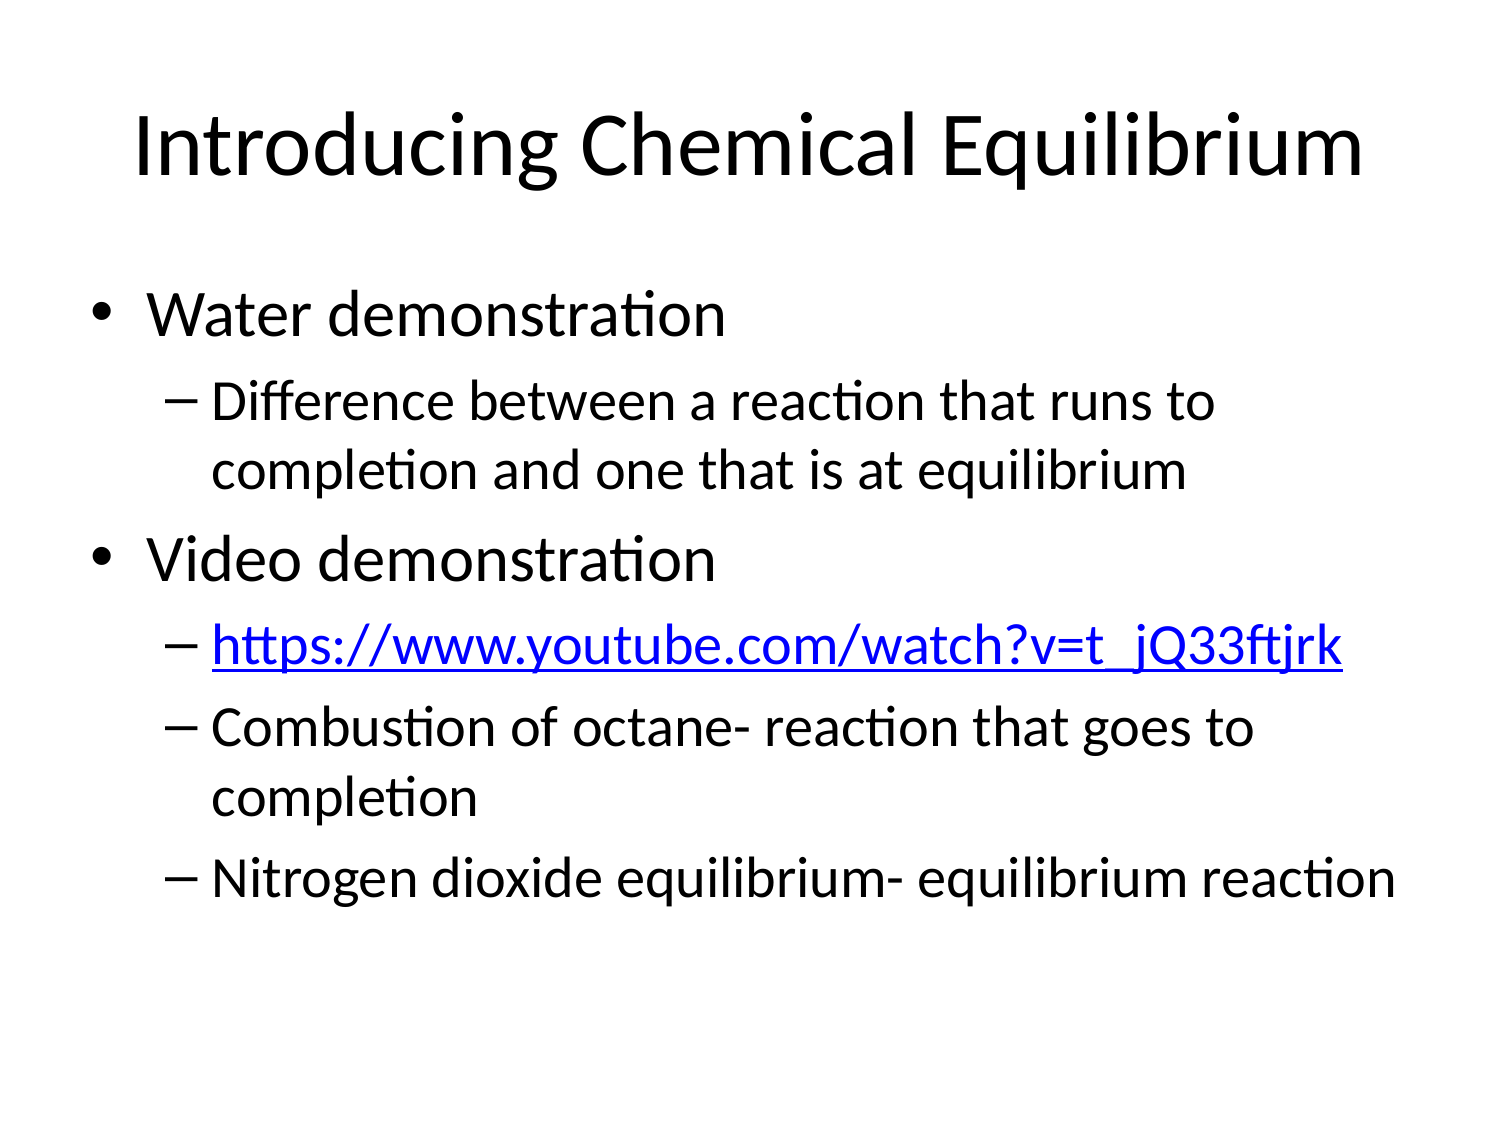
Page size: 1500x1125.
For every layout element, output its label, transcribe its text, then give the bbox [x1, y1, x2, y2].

list Water demonstration Difference between a reaction that runs to completion and one that is at equilibrium Video demonstration https://www.youtube.com/watch?v=t_jQ33ftjrk Combustion of octane- reaction that goes to completion Nitrogen dioxide equilibrium- equilibrium reaction [75, 262, 1425, 1005]
title Introducing Chemical Equilibrium [75, 45, 1425, 233]
